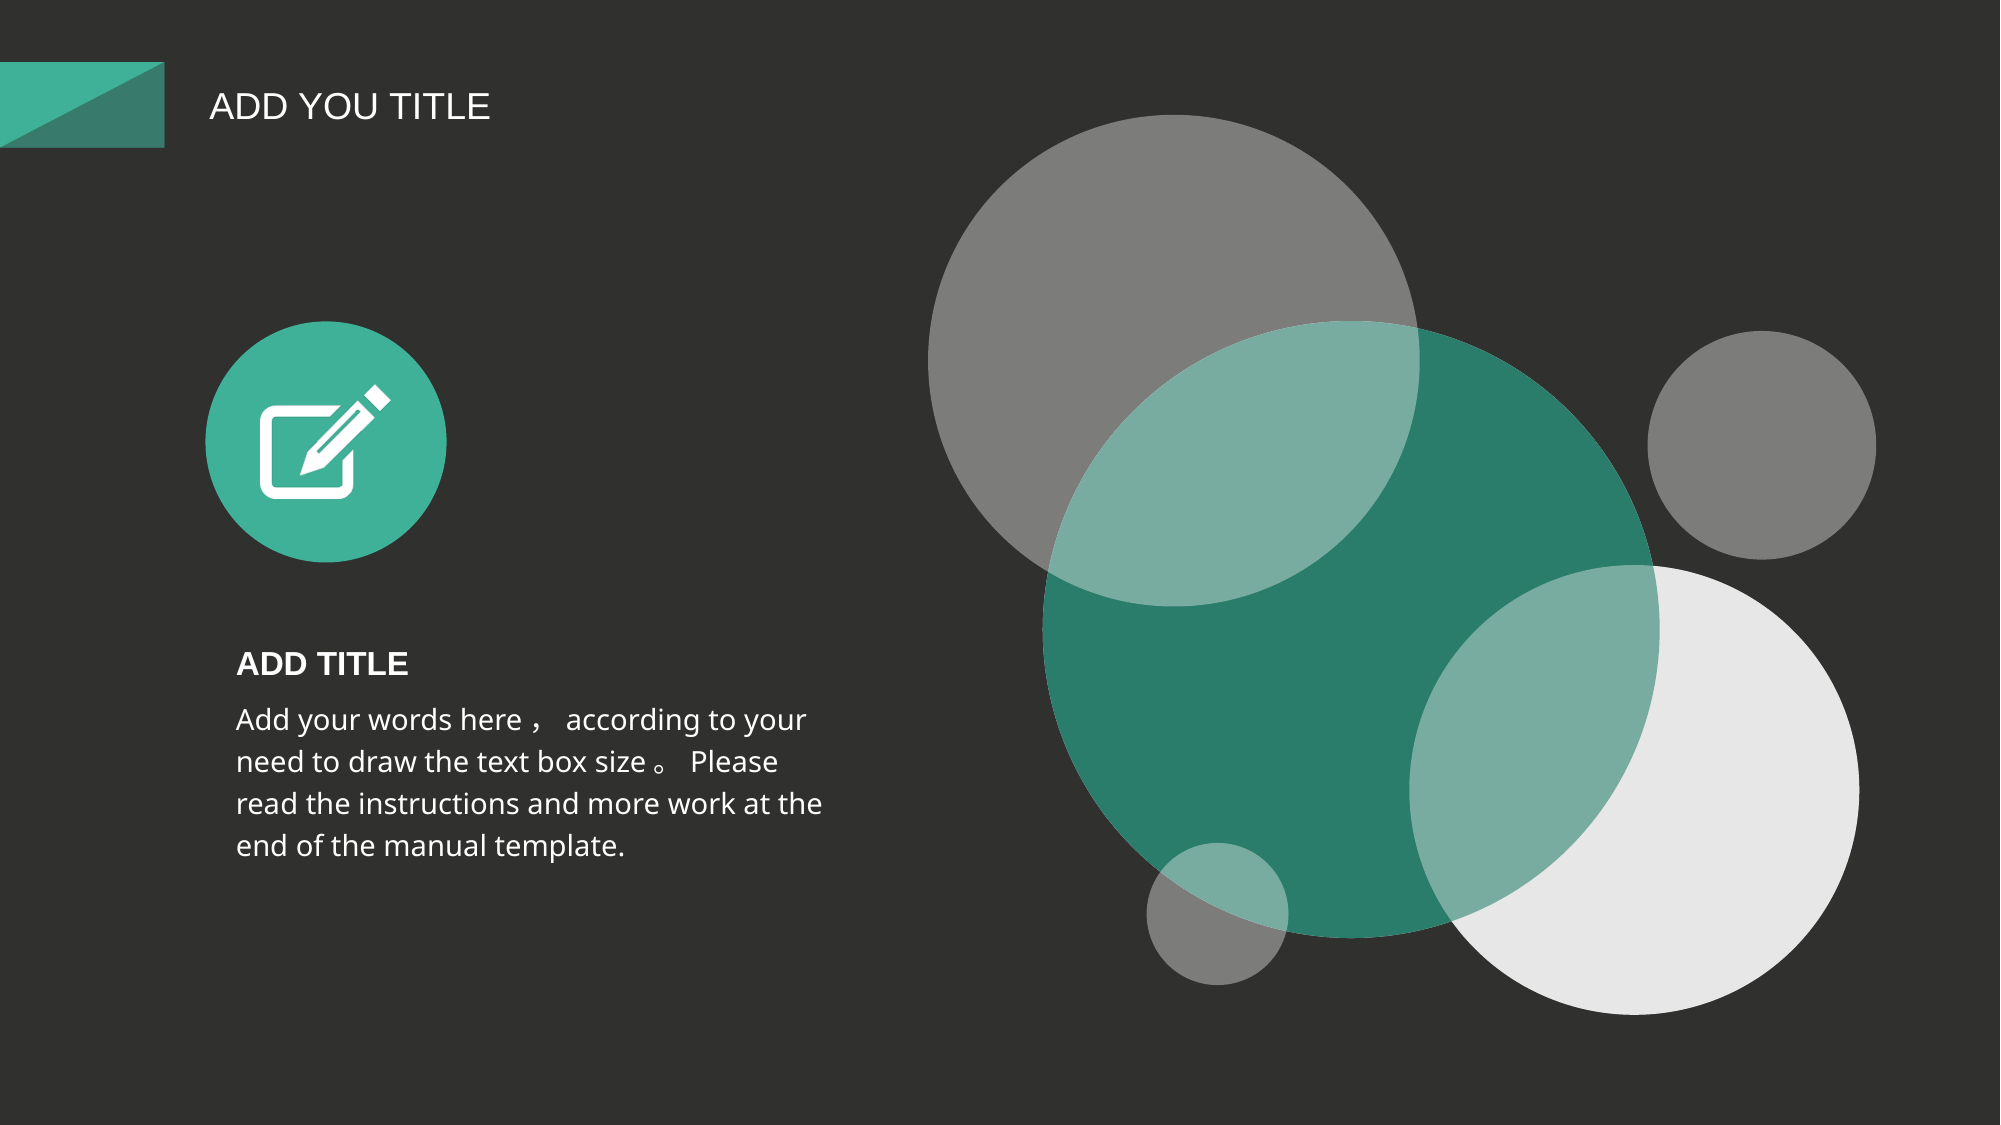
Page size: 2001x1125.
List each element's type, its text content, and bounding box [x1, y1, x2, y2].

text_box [0, 61, 165, 148]
text_box [1409, 565, 1860, 1015]
text_box [1146, 842, 1289, 986]
text_box [928, 114, 1420, 607]
text_box ADD TITLE [235, 641, 688, 682]
text_box Add your words here，according to your need to draw the text box size。Please read the instructions and more work at the end of the manual template. [235, 694, 834, 863]
text_box ADD YOU TITLE [194, 74, 507, 135]
text_box [1042, 328, 1653, 939]
text_box [205, 321, 447, 563]
text_box [1647, 330, 1877, 560]
picture [260, 384, 392, 500]
